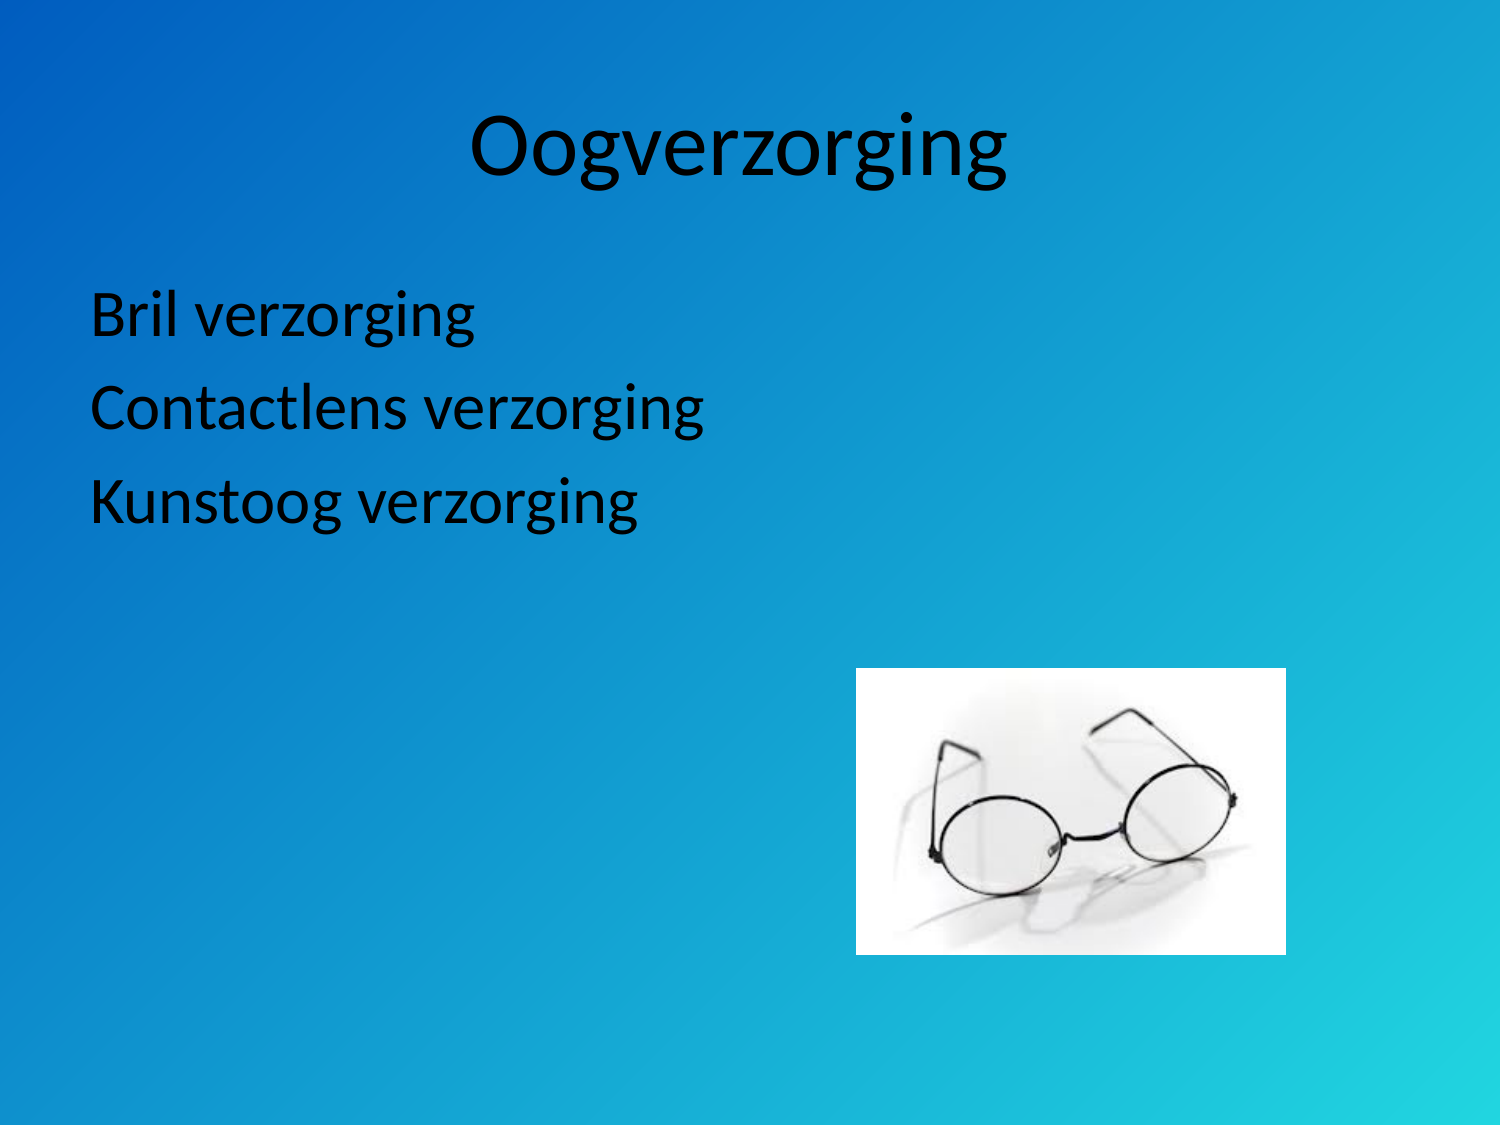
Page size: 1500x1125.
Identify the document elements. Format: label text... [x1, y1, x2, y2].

picture [855, 668, 1287, 955]
title Oogverzorging [75, 45, 1425, 233]
list Bril verzorging Contactlens verzorging Kunstoog verzorging [75, 262, 1425, 1005]
